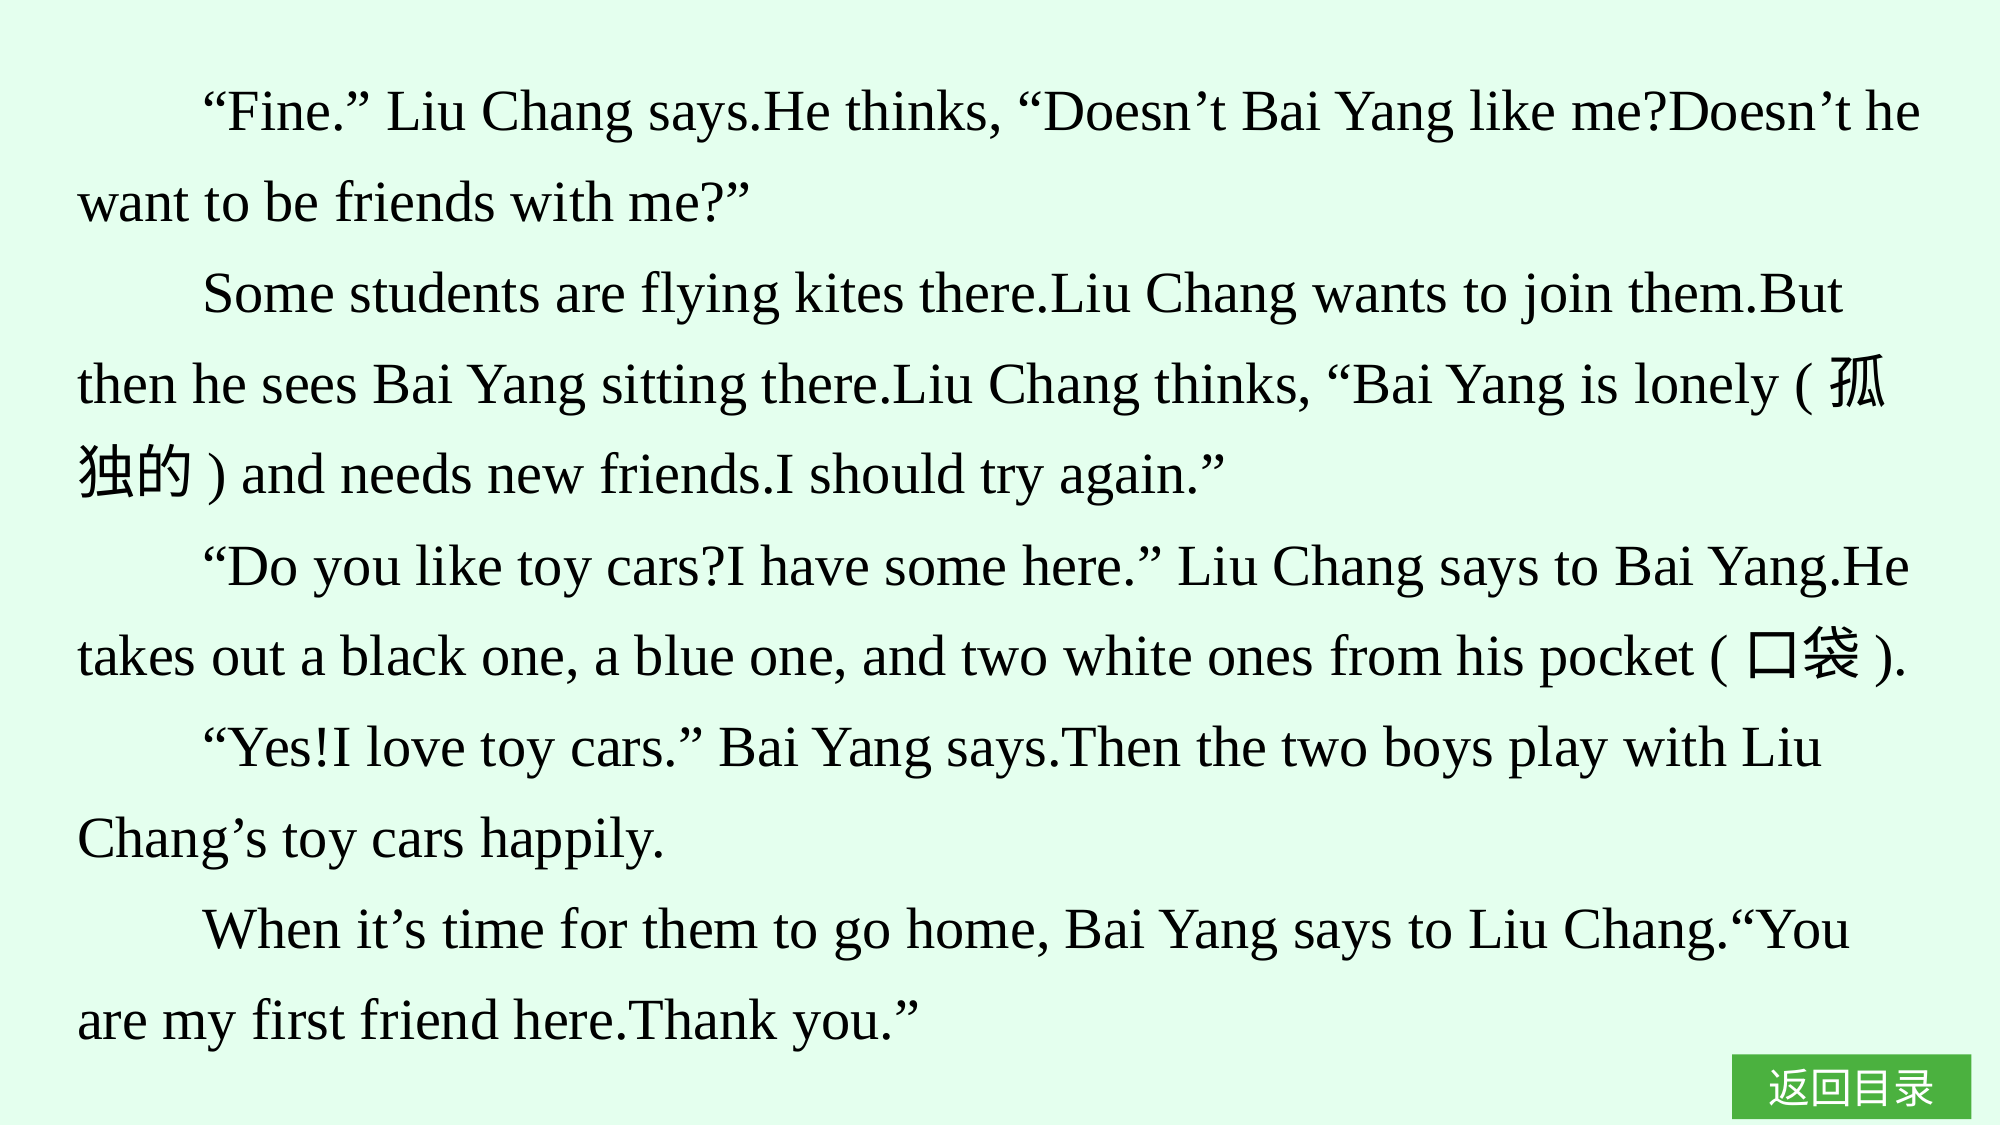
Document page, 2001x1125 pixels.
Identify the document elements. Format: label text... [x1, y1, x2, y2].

text_box “Fine.” Liu Chang says.He thinks, “Doesn’t Bai Yang like me?Doesn’t he want to be friends with me?” Some students are flying kites there.Liu Chang wants to join them.But then he sees Bai Yang sitting there.Liu Chang thinks, “Bai Yang is lonely (孤独的) and needs new friends.I should try again.” “Do you like toy cars?I have some here.” Liu Chang says to Bai Yang.He takes out a black one, a blue one, and two white ones from his pocket (口袋). “Yes!I love toy cars.” Bai Yang says.Then the two boys play with Liu Chang’s toy cars happily. When it’s time for them to go home, Bai Yang says to Liu Chang.“You are my first friend here.Thank you.” [62, 43, 1938, 1059]
